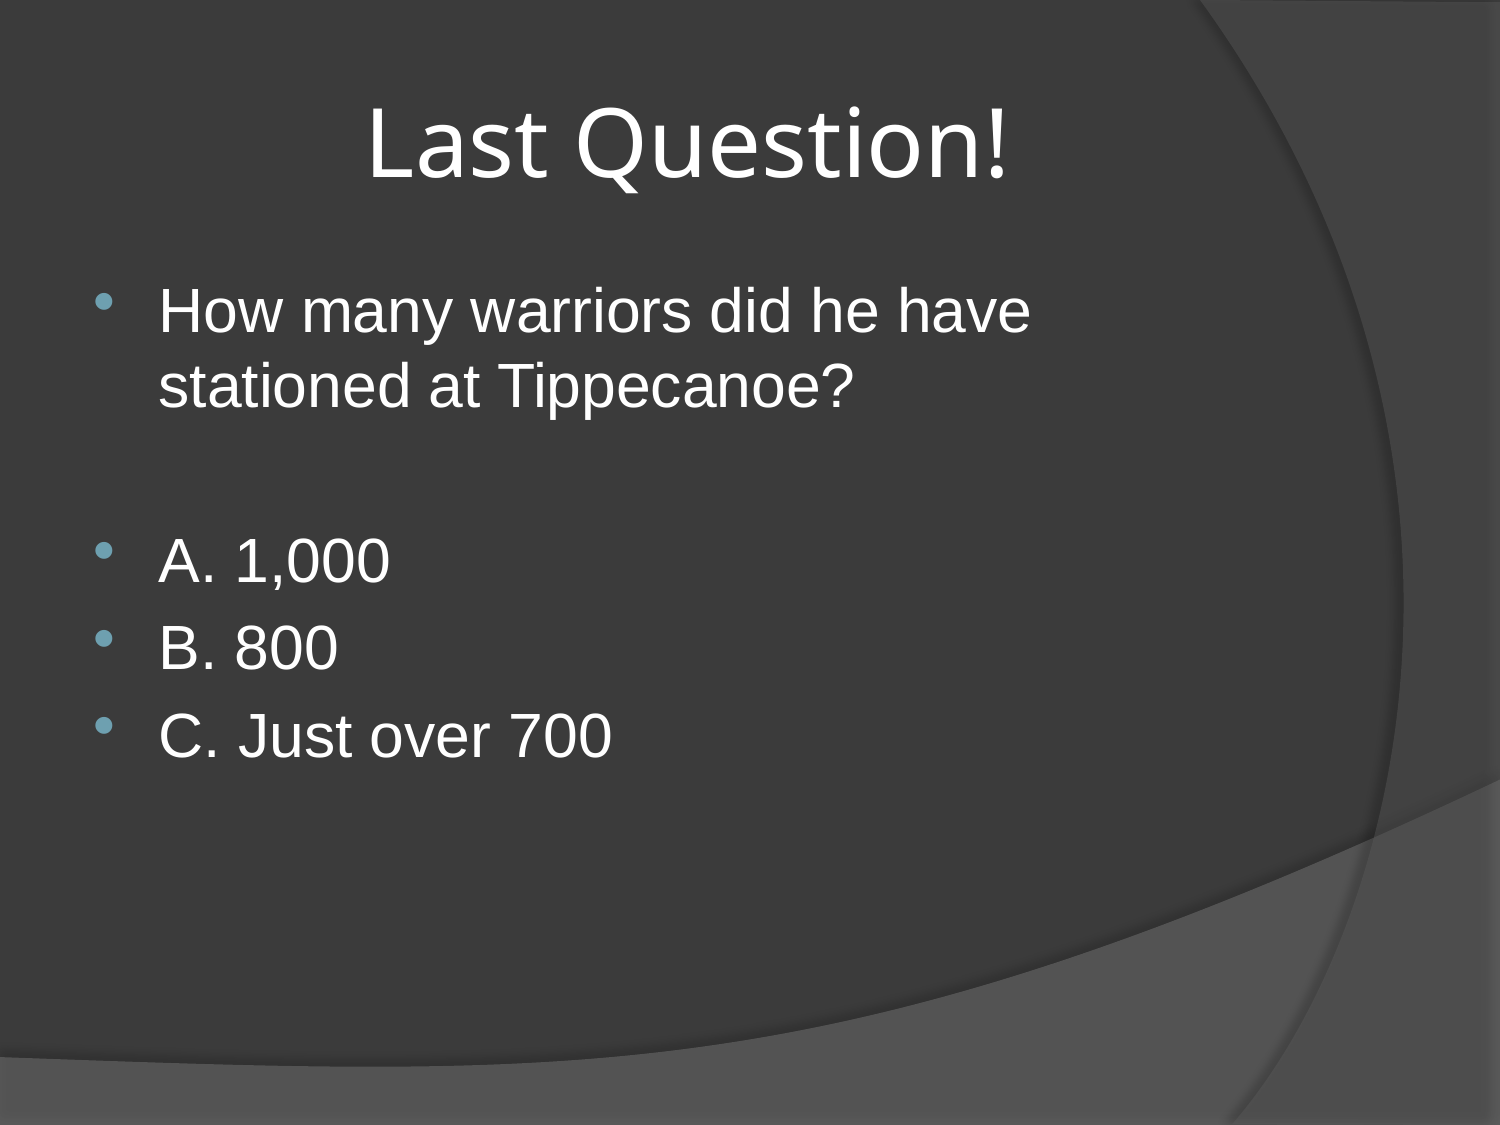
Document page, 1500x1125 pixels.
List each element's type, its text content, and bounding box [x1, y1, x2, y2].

list How many warriors did he have stationed at Tippecanoe? A. 1,000 B. 800 C. Just over 700 [75, 262, 1300, 1005]
title Last Question! [75, 45, 1300, 233]
